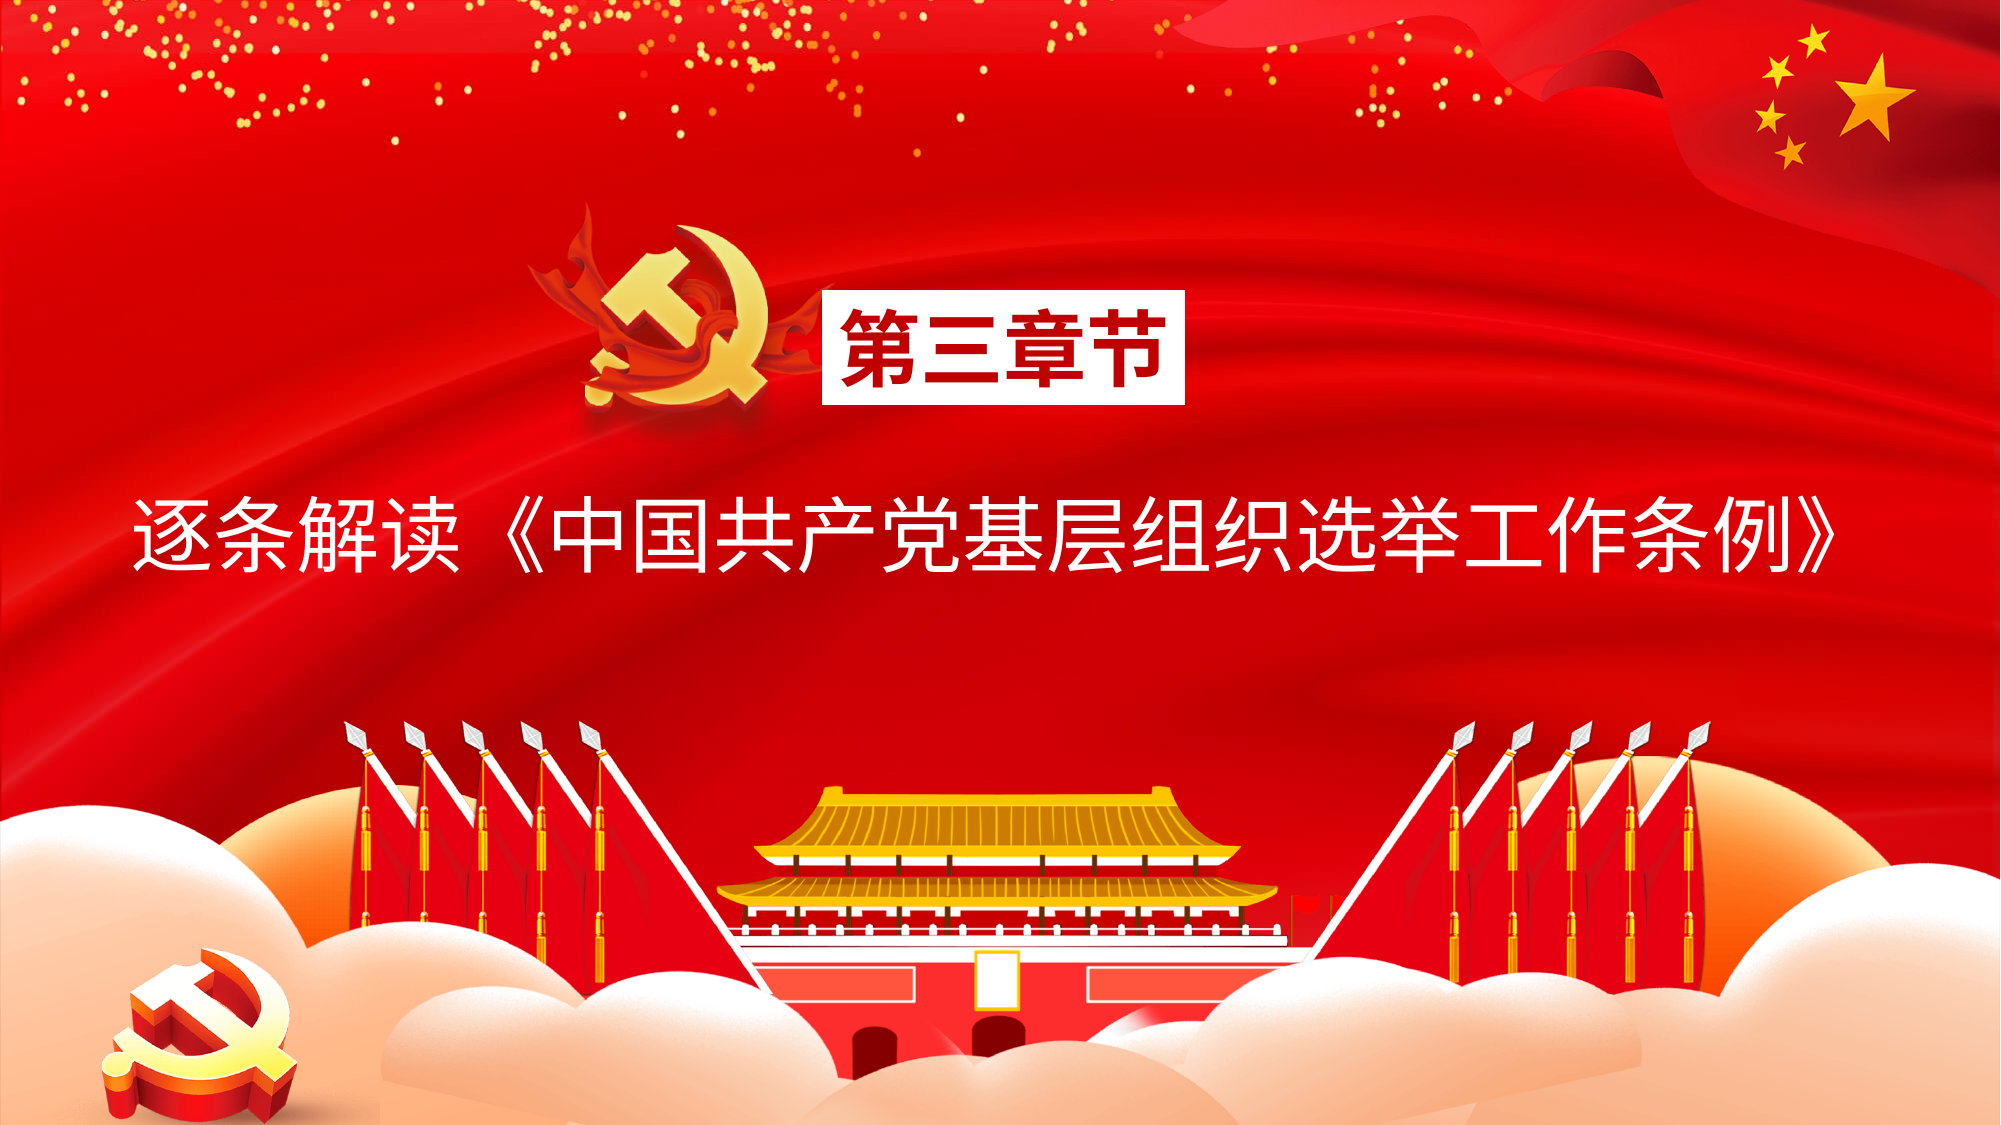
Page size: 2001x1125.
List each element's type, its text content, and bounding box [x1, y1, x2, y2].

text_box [340, 719, 1713, 804]
text_box 逐条解读《中国共产党基层组织选举工作条例》 [115, 475, 1894, 591]
picture [0, 0, 2000, 1125]
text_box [1713, 756, 1970, 804]
text_box 第三章节 [836, 290, 1185, 405]
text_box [122, 756, 340, 804]
